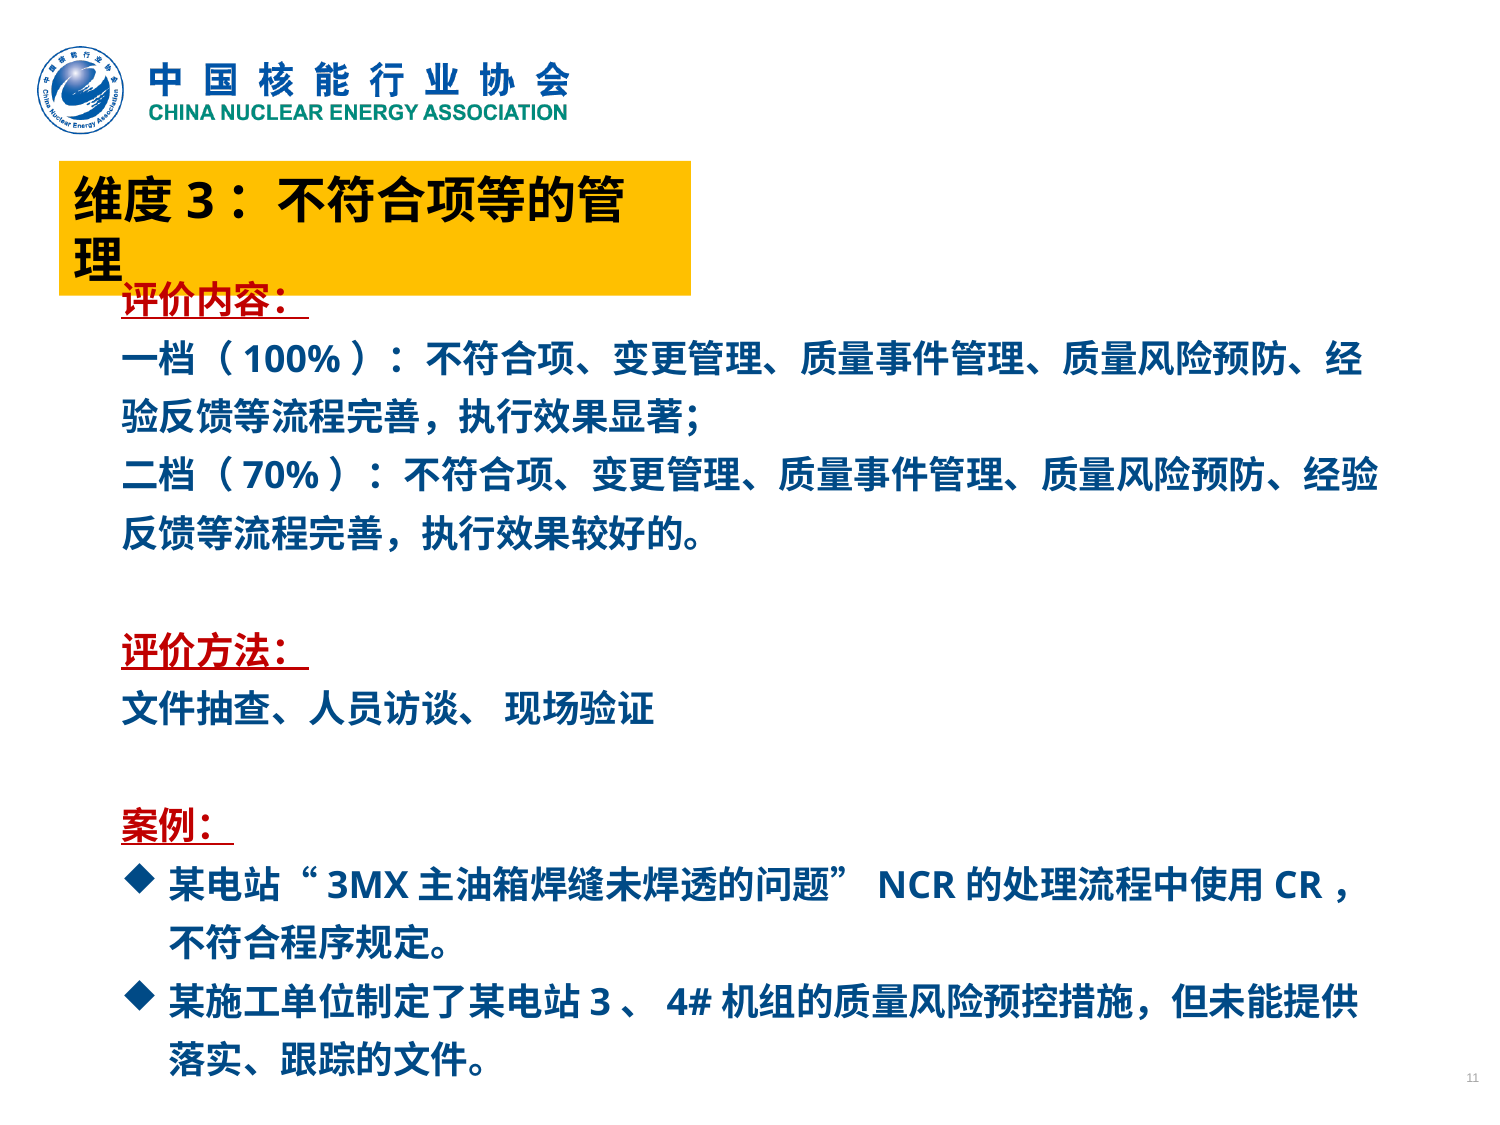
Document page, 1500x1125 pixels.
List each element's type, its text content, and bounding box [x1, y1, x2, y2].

text_box 维度3：不符合项等的管理 [59, 160, 691, 296]
text_box 评价内容： 一档（100%）：不符合项、变更管理、质量事件管理、质量风险预防、经验反馈等流程完善，执行效果显著； 二档（70%）：不符合项、变更管理、质量事件管理、质量风险预防、经验反馈等流程完善，执行效果较好的。 评价方法： 文件抽查、人员访谈、 现场验证 案例： 某电站“3MX主油箱焊缝未焊透的问题”NCR的处理流程中使用CR，不符合程序规定。 某施工单位制定了某电站3、4#机组的质量风险预控措施，但未能提供落实、跟踪的文件。 [106, 255, 1400, 1089]
slide_number 11 [1144, 1047, 1495, 1107]
picture [32, 42, 573, 138]
